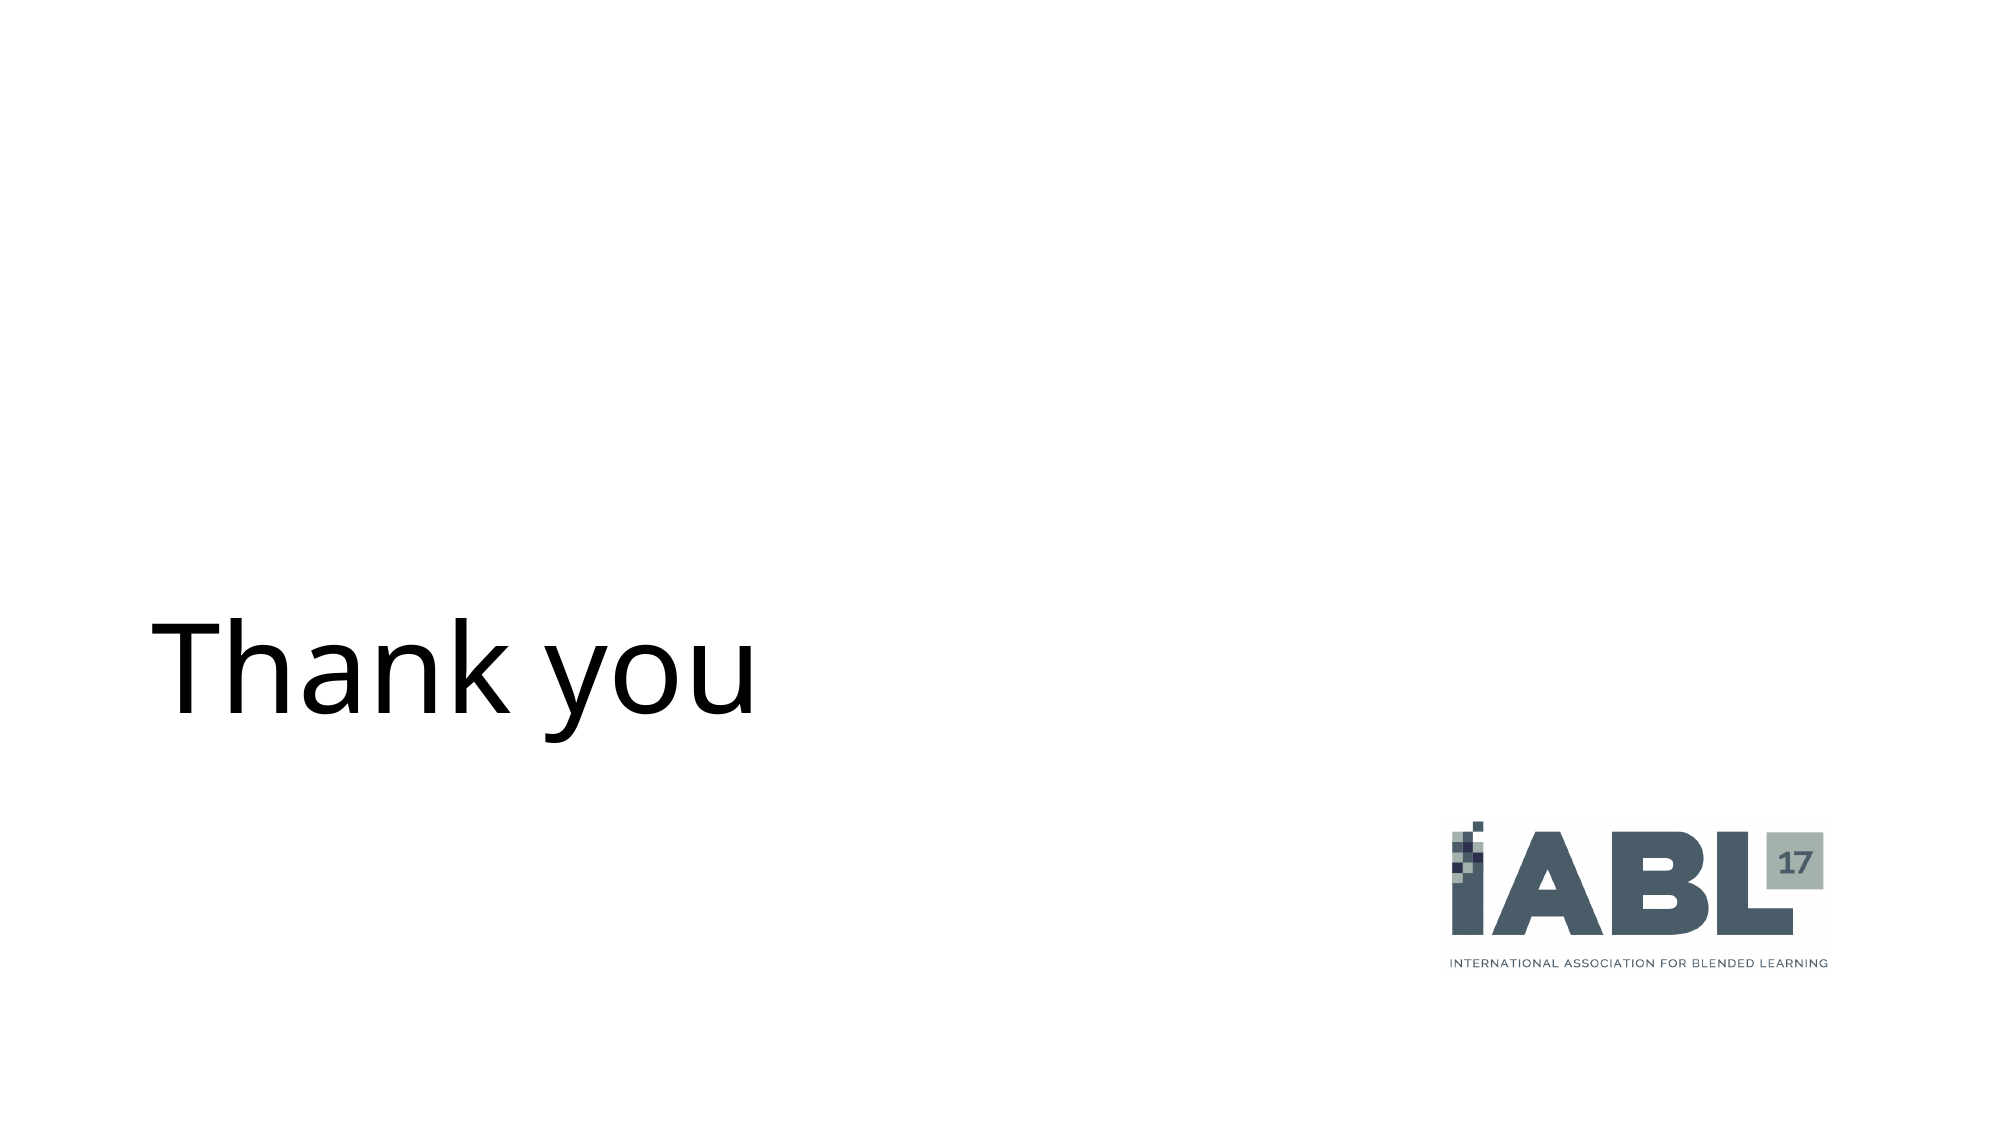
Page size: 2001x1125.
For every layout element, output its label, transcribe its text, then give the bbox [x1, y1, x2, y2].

title Thank you [136, 280, 1862, 749]
picture [1443, 815, 1832, 976]
